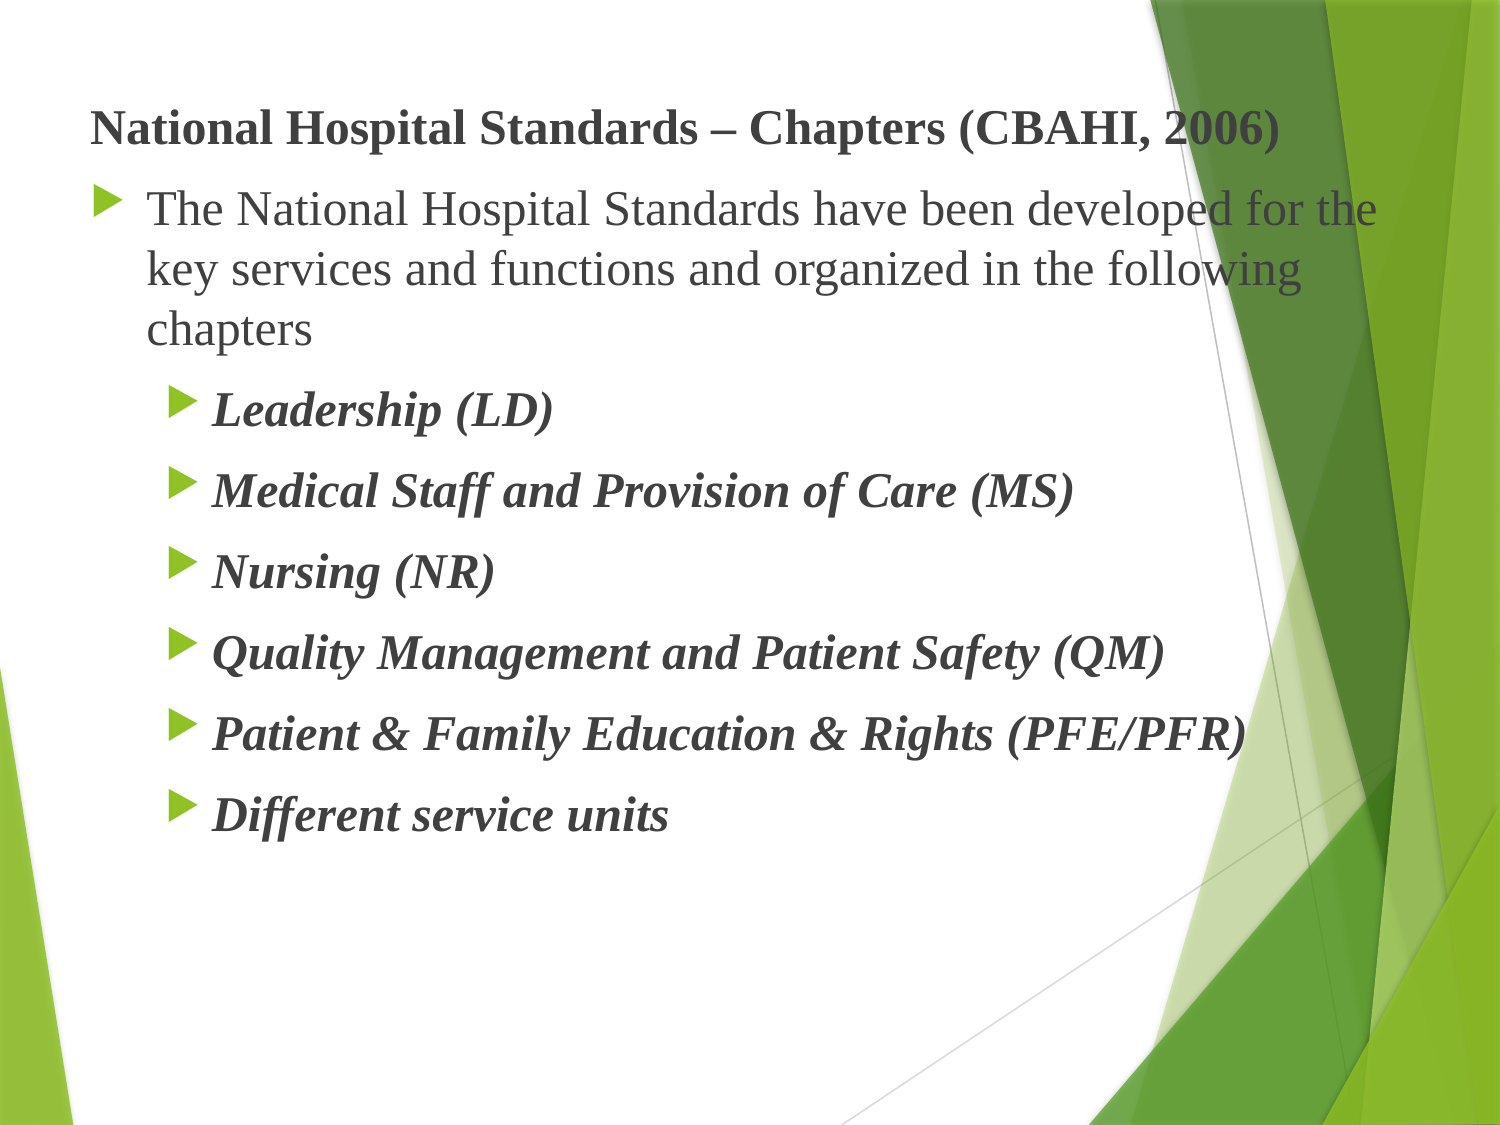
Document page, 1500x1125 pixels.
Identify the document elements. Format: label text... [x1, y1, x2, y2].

list National Hospital Standards – Chapters (CBAHI, 2006) The National Hospital Standards have been developed for the key services and functions and organized in the following chapters Leadership (LD) Medical Staff and Provision of Care (MS) Nursing (NR) Quality Management and Patient Safety (QM) Patient & Family Education & Rights (PFE/PFR) Different service units [75, 87, 1425, 1005]
